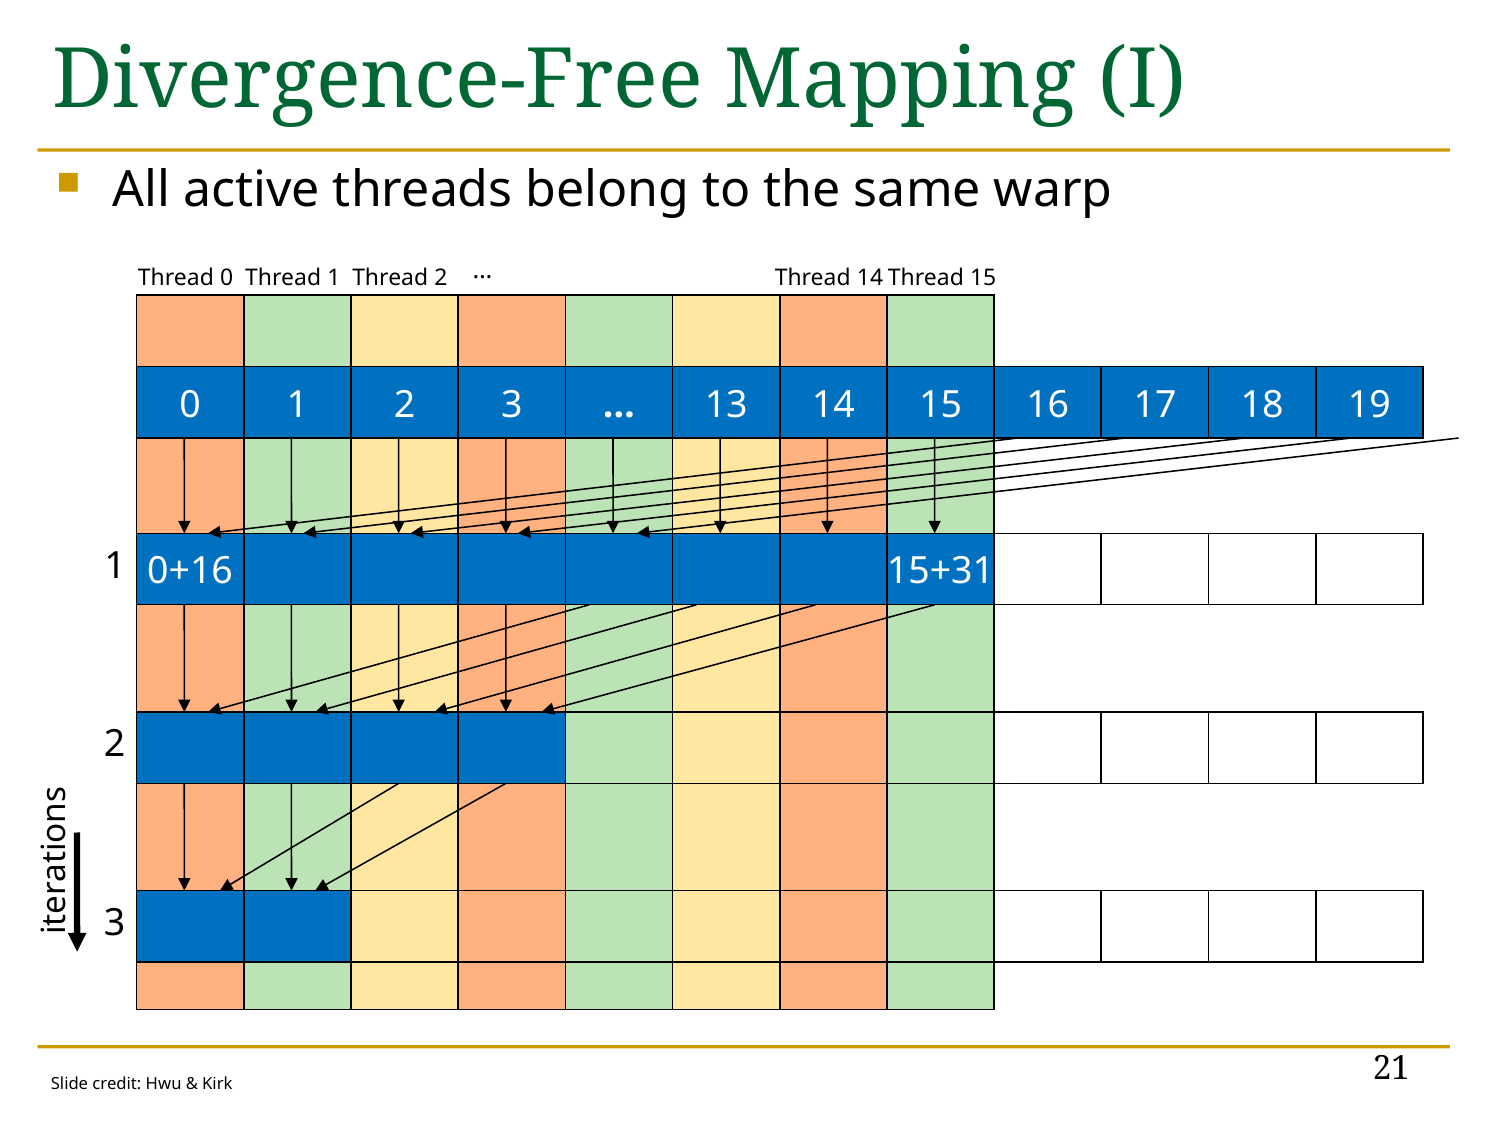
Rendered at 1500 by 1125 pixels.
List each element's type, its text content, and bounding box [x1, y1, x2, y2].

text_box [292, 813, 351, 890]
text_box [136, 963, 244, 1010]
text_box [779, 473, 827, 490]
text_box [1102, 533, 1209, 605]
text_box [399, 673, 458, 711]
text_box [351, 524, 398, 533]
text_box 16 [994, 366, 1102, 438]
text_box [244, 298, 351, 366]
text_box [185, 438, 244, 533]
text_box [351, 298, 458, 366]
text_box 2 [88, 711, 141, 772]
text_box [565, 524, 612, 533]
text_box [779, 890, 887, 963]
text_box [506, 643, 565, 691]
text_box [351, 605, 398, 671]
text_box [434, 604, 816, 715]
text_box [208, 524, 286, 539]
text_box 19 [1315, 366, 1423, 438]
text_box [614, 504, 673, 521]
text_box [565, 533, 672, 605]
text_box [779, 533, 887, 605]
text_box [935, 454, 995, 473]
text_box [1315, 711, 1423, 784]
text_box [886, 438, 934, 453]
text_box [887, 711, 994, 784]
text_box [293, 517, 351, 533]
list All active threads belong to the same warp [41, 148, 1448, 1047]
slide_number 21 [1074, 1023, 1426, 1100]
text_box [565, 784, 673, 890]
text_box 15+31 [887, 533, 994, 605]
text_box [399, 605, 458, 657]
text_box [779, 298, 886, 366]
text_box 0+16 [136, 533, 243, 605]
text_box [136, 890, 243, 963]
text_box [886, 474, 934, 491]
text_box [779, 784, 886, 890]
text_box [458, 438, 505, 503]
text_box [606, 438, 620, 534]
text_box 15 [887, 366, 994, 438]
text_box [185, 784, 244, 890]
text_box [458, 295, 565, 366]
text_box [935, 467, 995, 485]
text_box [1102, 711, 1209, 784]
text_box [351, 811, 458, 890]
text_box [672, 711, 779, 784]
text_box [458, 533, 565, 605]
text_box [673, 963, 779, 1010]
text_box [243, 890, 351, 963]
text_box [178, 783, 191, 891]
title Divergence-Free Mapping (I) [37, 0, 1451, 150]
text_box [506, 605, 565, 627]
text_box [292, 673, 351, 711]
text_box [517, 523, 607, 539]
text_box [399, 643, 458, 688]
text_box [779, 619, 886, 711]
text_box [400, 516, 458, 533]
text_box [1102, 890, 1209, 963]
text_box [721, 504, 779, 522]
text_box [499, 438, 513, 534]
text_box 3 [88, 890, 141, 951]
text_box [565, 677, 673, 711]
text_box [673, 511, 720, 528]
text_box [721, 518, 779, 533]
text_box iterations [24, 771, 80, 950]
text_box … [565, 366, 672, 438]
text_box [673, 295, 779, 366]
text_box [673, 499, 720, 515]
text_box [928, 438, 941, 534]
text_box 1 [243, 366, 351, 438]
text_box [994, 533, 1102, 605]
text_box [136, 438, 184, 533]
text_box [935, 441, 995, 459]
text_box [565, 711, 672, 784]
text_box [178, 604, 191, 712]
text_box [886, 784, 995, 890]
text_box [351, 512, 398, 527]
text_box 18 [1209, 366, 1315, 438]
text_box [935, 438, 995, 447]
text_box [506, 612, 565, 657]
text_box [565, 605, 673, 641]
text_box [458, 711, 565, 784]
text_box [458, 511, 505, 527]
text_box [499, 693, 513, 712]
text_box [828, 480, 886, 497]
text_box [303, 522, 393, 539]
text_box [244, 690, 291, 711]
text_box 2 [351, 366, 458, 438]
text_box [673, 438, 720, 478]
text_box [244, 605, 291, 701]
text_box [565, 963, 673, 1010]
text_box 17 [1102, 366, 1209, 438]
text_box [673, 784, 779, 890]
text_box [721, 467, 779, 484]
text_box [886, 486, 934, 504]
text_box [315, 783, 506, 891]
text_box [565, 646, 673, 705]
text_box [779, 461, 827, 477]
text_box [392, 604, 405, 712]
text_box [185, 605, 244, 711]
text_box [886, 963, 995, 1010]
text_box [614, 438, 673, 485]
text_box [244, 784, 291, 875]
text_box [244, 525, 290, 533]
text_box [458, 659, 505, 704]
text_box [399, 438, 458, 510]
text_box [828, 505, 886, 533]
text_box [351, 438, 398, 516]
text_box [506, 438, 565, 498]
text_box [565, 511, 612, 527]
text_box [828, 438, 886, 460]
text_box [886, 449, 934, 465]
text_box [714, 438, 727, 534]
text_box [292, 784, 351, 846]
text_box [886, 605, 995, 711]
text_box [886, 461, 934, 478]
text_box [886, 298, 995, 366]
text_box [136, 605, 184, 711]
text_box [779, 711, 887, 784]
text_box [315, 688, 398, 715]
text_box [541, 604, 935, 715]
text_box [219, 783, 399, 891]
text_box Thread 2 [337, 255, 463, 298]
text_box [458, 499, 505, 515]
text_box [351, 533, 458, 605]
text_box [70, 832, 84, 952]
text_box [136, 298, 244, 366]
text_box [351, 784, 458, 869]
text_box [292, 605, 351, 687]
text_box [136, 784, 184, 890]
text_box [1209, 890, 1315, 963]
text_box [828, 492, 886, 510]
text_box [458, 605, 505, 641]
text_box [506, 504, 565, 521]
text_box [244, 849, 291, 890]
text_box [458, 693, 505, 711]
text_box 13 [672, 366, 779, 438]
text_box 3 [458, 366, 565, 438]
text_box [636, 524, 715, 539]
text_box [1209, 533, 1315, 605]
text_box Thread 0 [123, 255, 230, 298]
text_box [828, 466, 886, 485]
text_box [243, 533, 351, 605]
text_box [399, 505, 458, 521]
text_box [351, 690, 398, 711]
text_box [935, 479, 995, 498]
text_box [351, 963, 458, 1010]
text_box [673, 616, 779, 675]
text_box [614, 479, 673, 497]
text_box [458, 963, 565, 1010]
text_box [779, 512, 827, 533]
text_box [779, 963, 886, 1010]
text_box … [457, 246, 508, 292]
text_box [565, 890, 672, 963]
text_box [1315, 890, 1423, 963]
text_box [458, 890, 565, 963]
text_box [136, 711, 243, 784]
text_box [458, 784, 565, 890]
text_box [292, 438, 351, 522]
text_box [208, 688, 291, 715]
text_box [285, 849, 298, 891]
text_box [565, 612, 673, 674]
text_box [994, 711, 1102, 784]
text_box [721, 492, 779, 509]
text_box [410, 523, 500, 539]
text_box 1 [89, 533, 141, 593]
text_box [244, 963, 351, 1010]
text_box [779, 499, 827, 516]
text_box [673, 474, 720, 490]
text_box [1209, 711, 1315, 784]
text_box [672, 890, 779, 963]
text_box [828, 454, 886, 472]
text_box [351, 711, 458, 784]
text_box [285, 438, 298, 534]
text_box [565, 295, 673, 366]
text_box [994, 890, 1102, 963]
text_box [458, 629, 505, 671]
text_box Slide credit: Hwu & Kirk [36, 1065, 248, 1101]
text_box Thread 1 [230, 255, 337, 298]
text_box [565, 438, 612, 491]
text_box [506, 492, 565, 509]
text_box [673, 486, 720, 503]
text_box Thread 15 [873, 255, 1012, 298]
text_box [565, 487, 612, 502]
text_box [506, 676, 565, 711]
text_box [614, 516, 673, 533]
text_box [673, 605, 779, 644]
text_box [244, 438, 291, 528]
text_box [672, 533, 779, 605]
text_box [285, 604, 298, 712]
text_box [673, 525, 719, 533]
text_box [779, 438, 827, 465]
text_box [779, 605, 886, 646]
text_box [243, 711, 351, 784]
text_box [351, 890, 458, 963]
text_box [887, 890, 994, 963]
text_box [614, 491, 673, 509]
text_box [935, 492, 995, 533]
text_box [721, 479, 779, 497]
text_box [507, 516, 565, 533]
text_box [458, 524, 505, 533]
text_box [821, 438, 834, 534]
text_box [779, 486, 827, 503]
text_box [721, 438, 779, 472]
text_box 0 [136, 366, 243, 438]
text_box [392, 438, 405, 534]
text_box [1315, 533, 1423, 605]
text_box [178, 438, 191, 534]
text_box [673, 648, 779, 711]
text_box [565, 498, 612, 515]
text_box 14 [779, 366, 887, 438]
text_box [351, 659, 398, 701]
text_box Thread 14 [759, 255, 873, 298]
text_box [886, 500, 934, 533]
